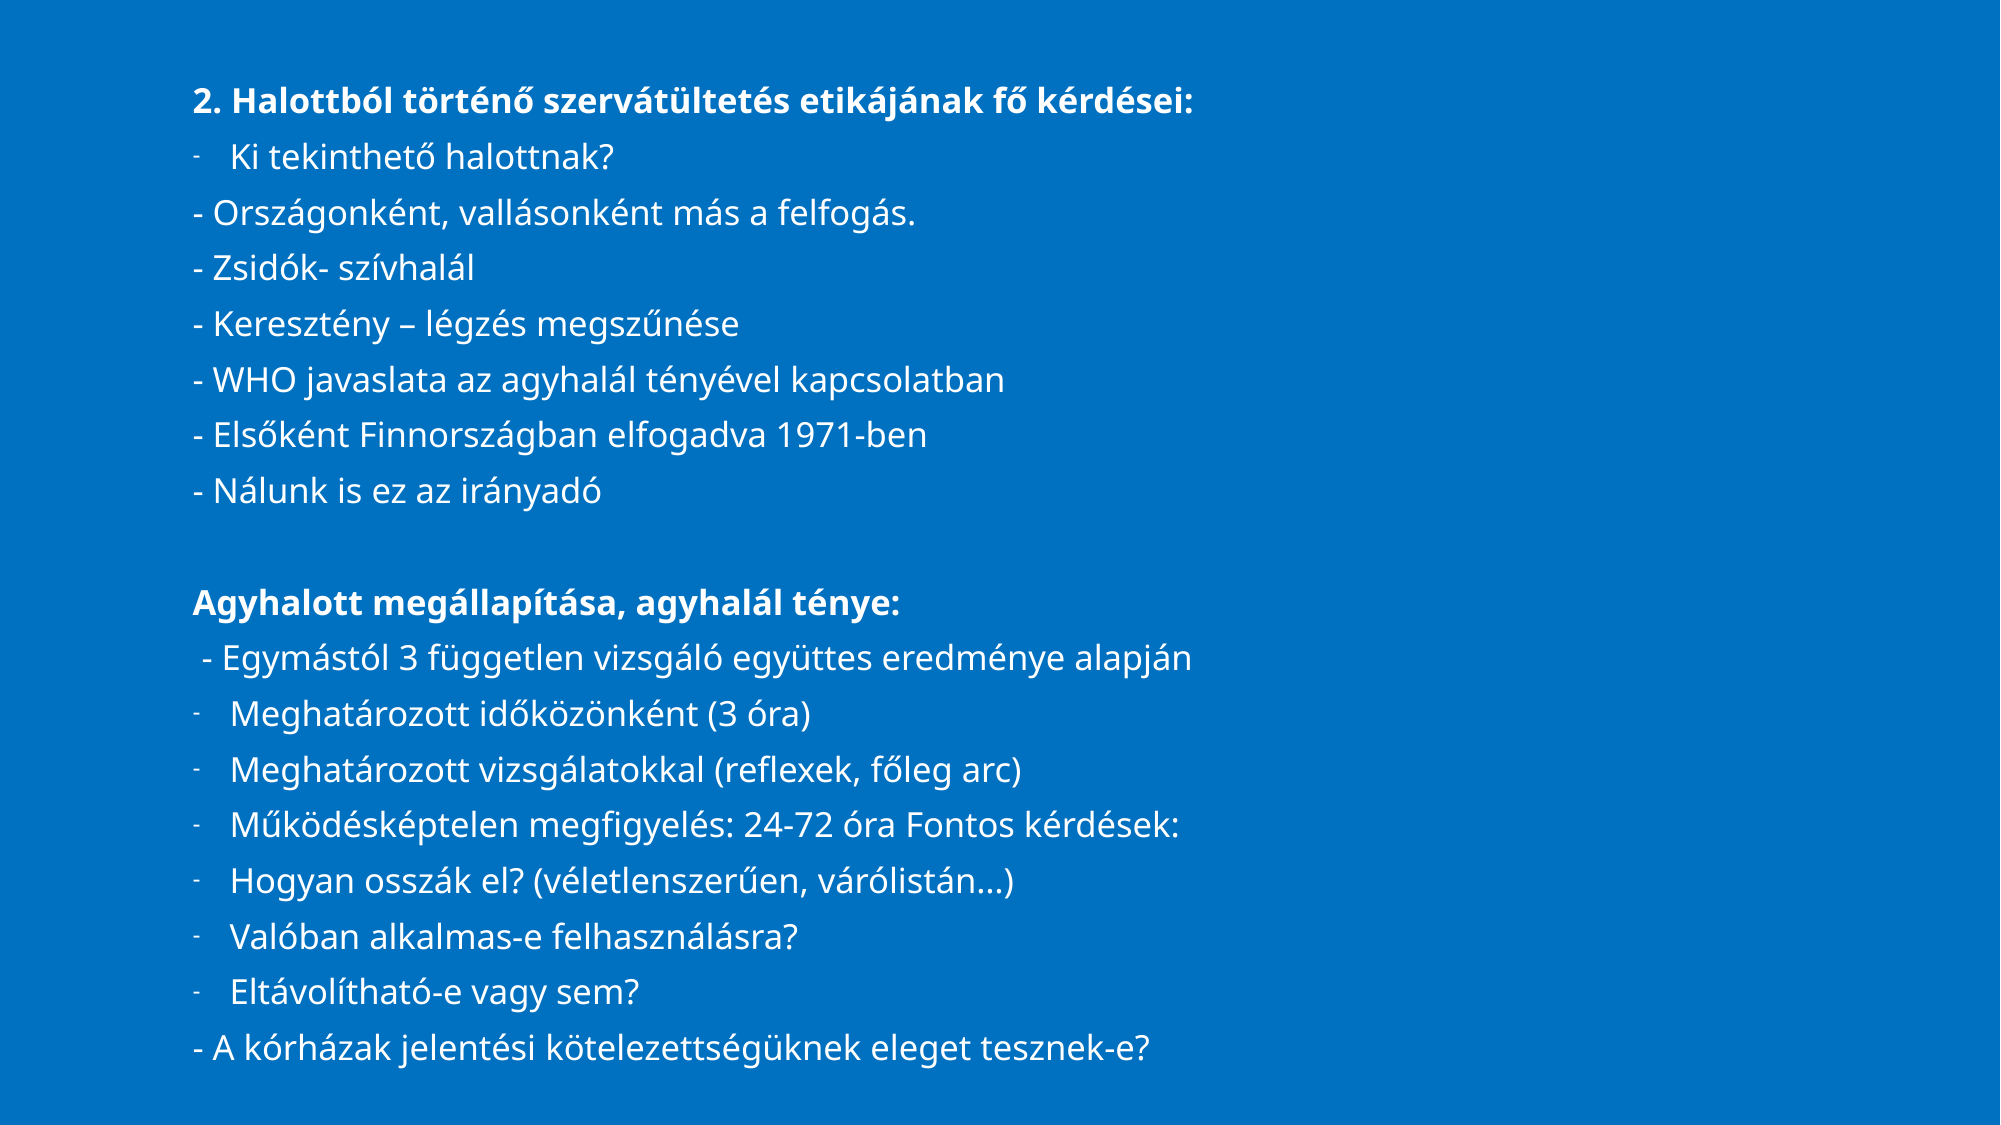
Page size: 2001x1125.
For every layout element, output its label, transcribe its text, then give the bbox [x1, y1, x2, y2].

list 2. Halottból történő szervátültetés etikájának fő kérdései: Ki tekinthető halottnak? - Országonként, vallásonként más a felfogás. - Zsidók- szívhalál - Keresztény – légzés megszűnése - WHO javaslata az agyhalál tényével kapcsolatban - Elsőként Finnországban elfogadva 1971-ben - Nálunk is ez az irányadó Agyhalott megállapítása, agyhalál ténye: - Egymástól 3 független vizsgáló együttes eredménye alapján Meghatározott időközönként (3 óra) Meghatározott vizsgálatokkal (reflexek, főleg arc) Működésképtelen megfigyelés: 24-72 óra Fontos kérdések: Hogyan osszák el? (véletlenszerűen, várólistán…) Valóban alkalmas-e felhasználásra? Eltávolítható-e vagy sem? - A kórházak jelentési kötelezettségüknek eleget tesznek-e? [177, 71, 1734, 1081]
